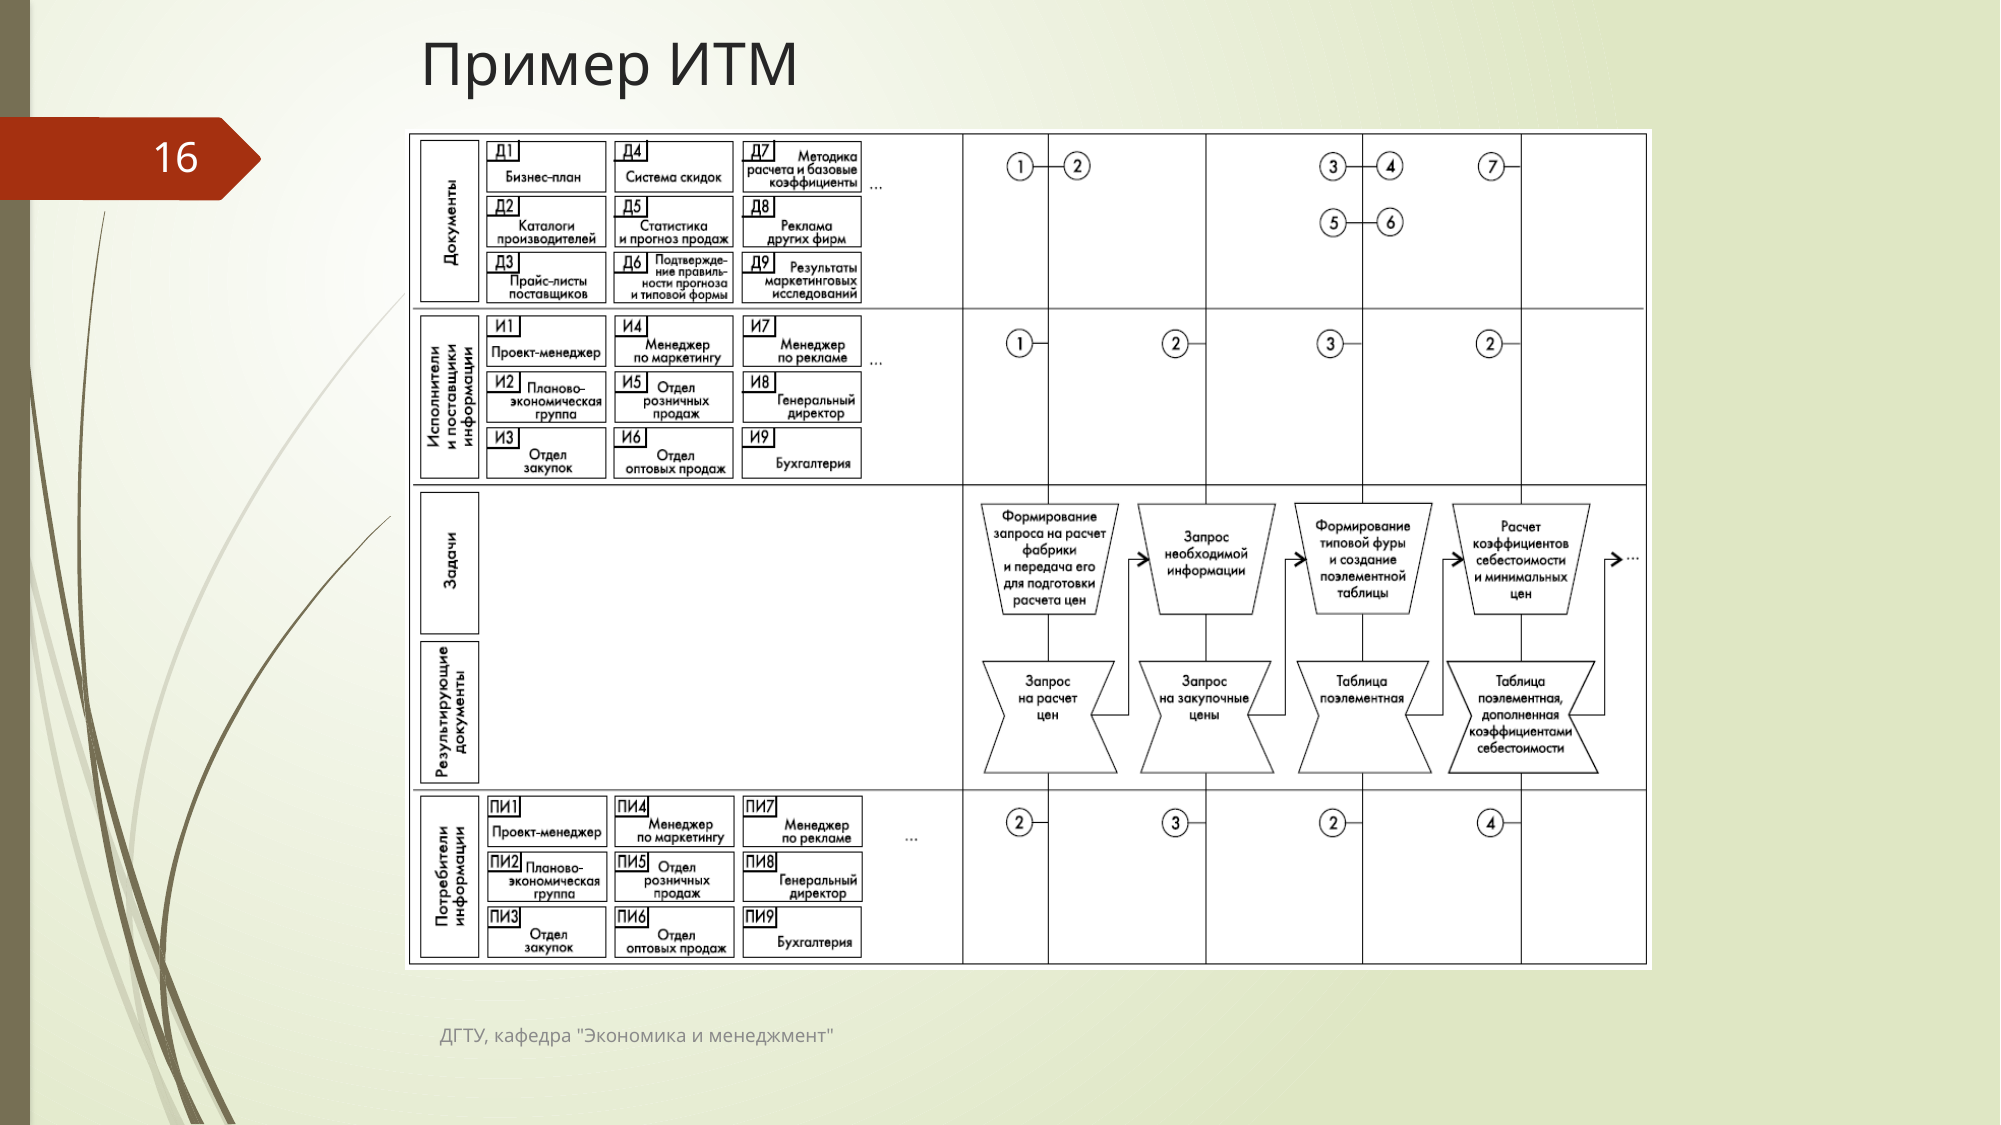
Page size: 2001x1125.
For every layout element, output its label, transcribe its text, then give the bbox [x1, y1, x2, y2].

title Пример ИТМ [405, 18, 1868, 106]
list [404, 128, 1652, 970]
footer ДГТУ, кафедра "Экономика и менеджмент" [424, 1006, 1675, 1067]
slide_number 16 [87, 129, 216, 190]
